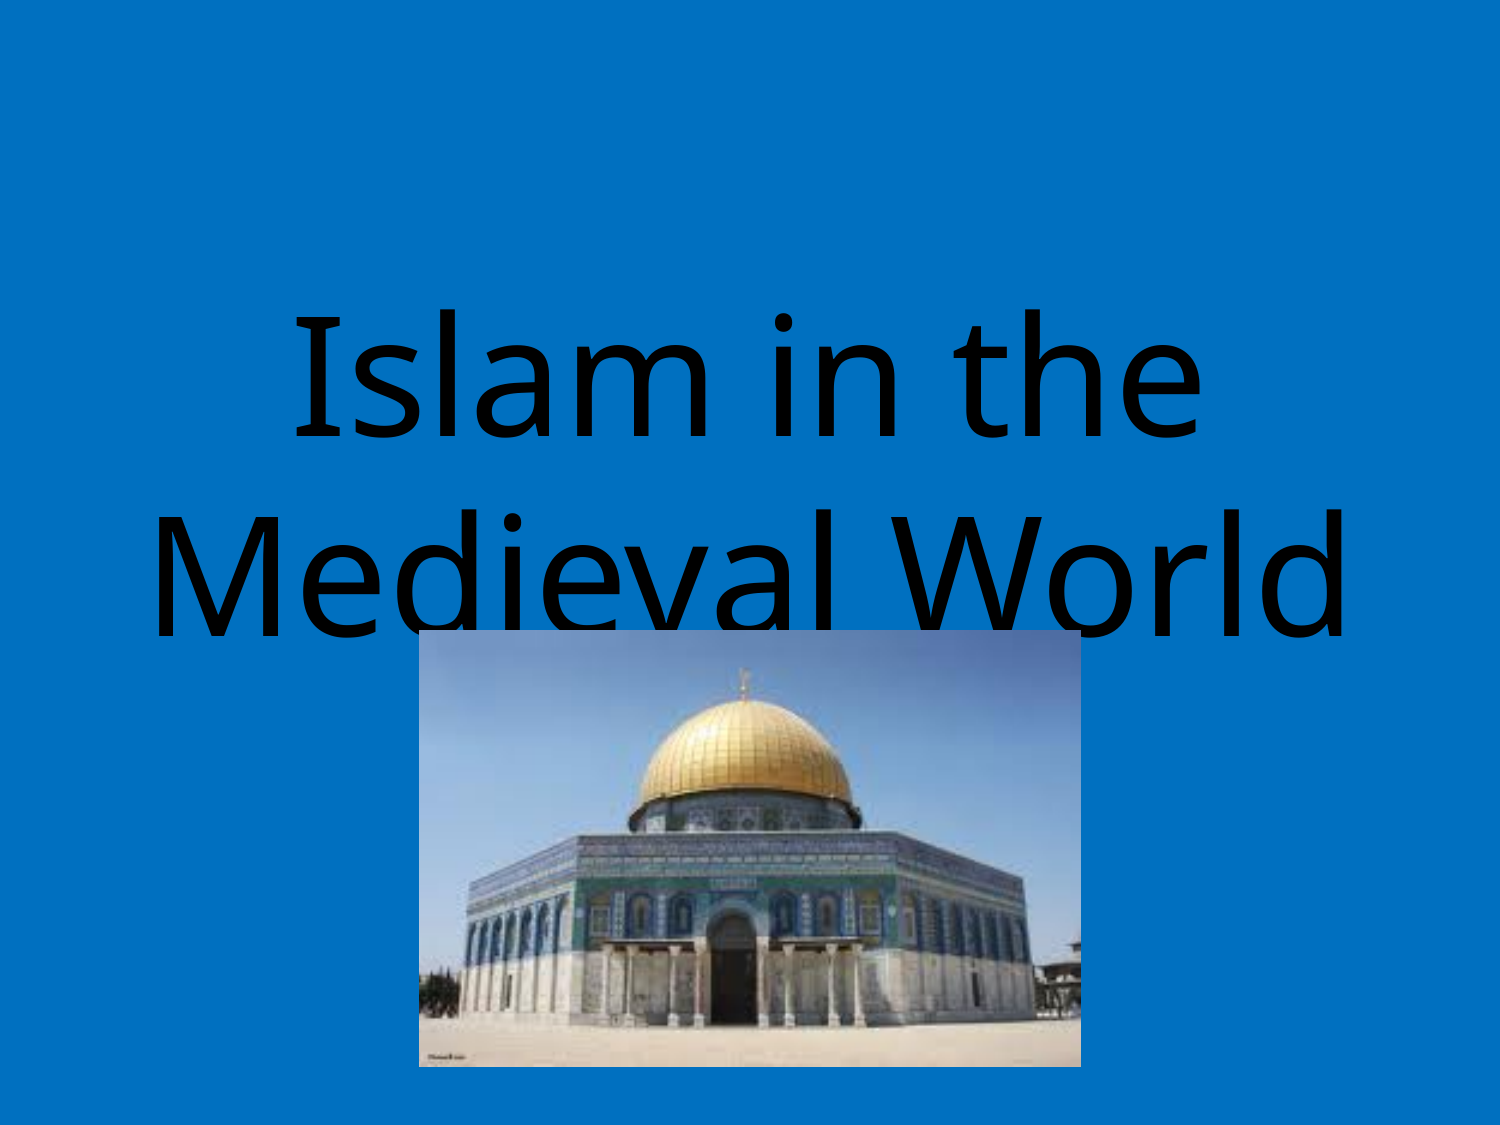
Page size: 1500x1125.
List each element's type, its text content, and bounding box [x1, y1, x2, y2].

picture [418, 630, 1081, 1068]
title Islam in the Medieval World [112, 349, 1388, 591]
